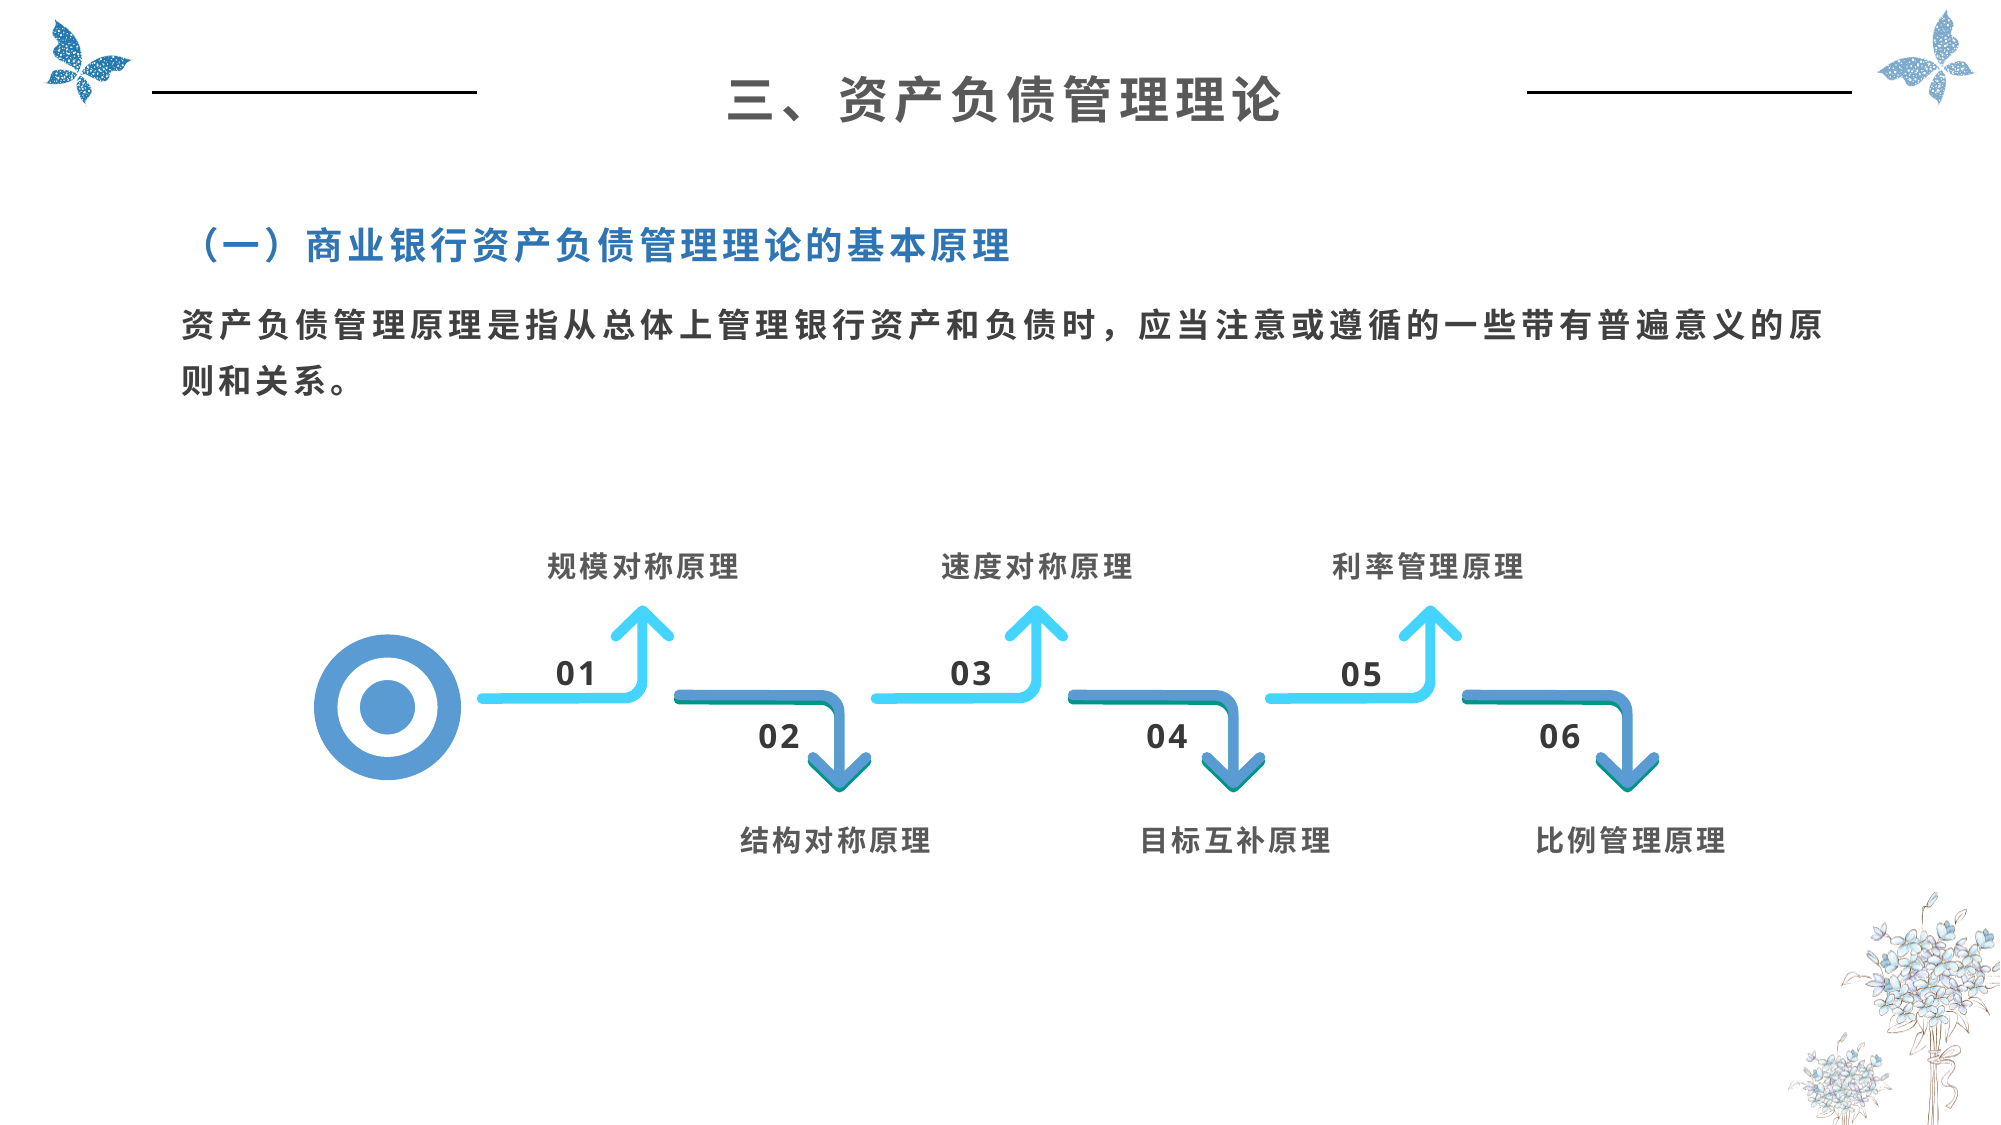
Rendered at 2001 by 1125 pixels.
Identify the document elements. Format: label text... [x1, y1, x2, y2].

text_box （一）商业银行资产负债管理理论的基本原理 资产负债管理原理是指从总体上管理银行资产和负债时，应当注意或遵循的一些带有普遍意义的原则和关系。 [169, 198, 1839, 406]
picture [1788, 892, 2000, 1125]
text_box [314, 634, 462, 781]
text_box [151, 55, 1852, 142]
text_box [476, 513, 1762, 886]
